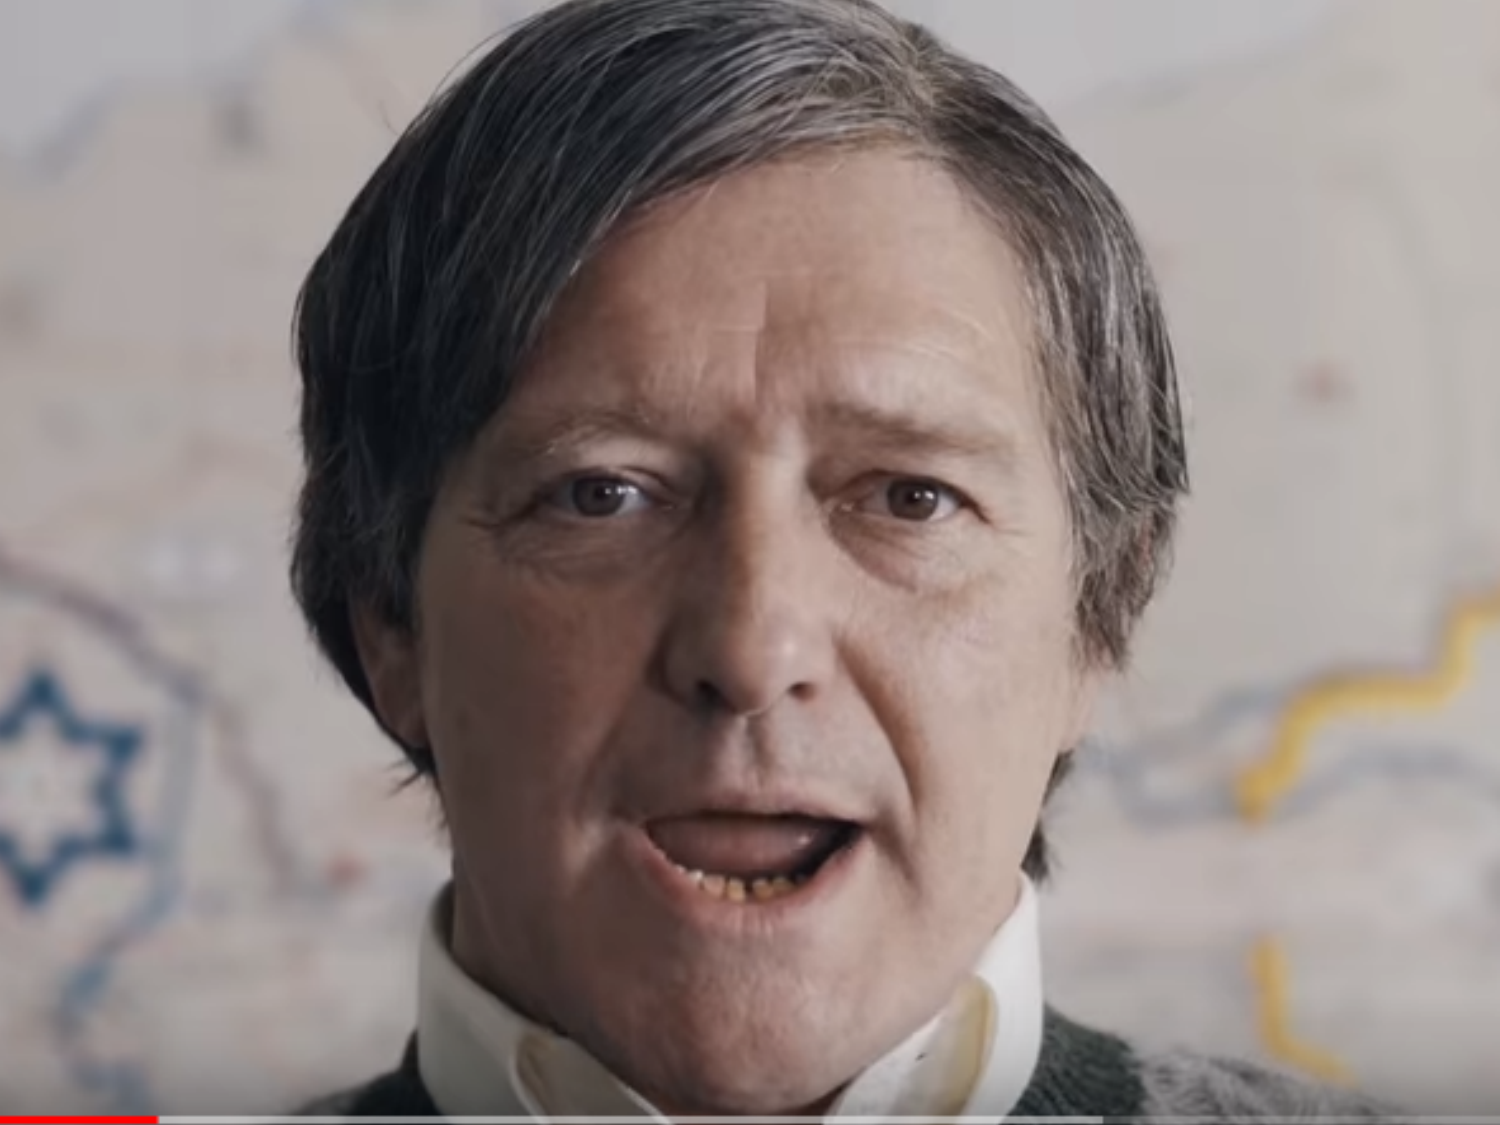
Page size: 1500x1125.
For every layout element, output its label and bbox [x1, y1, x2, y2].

list [0, 0, 1500, 1125]
